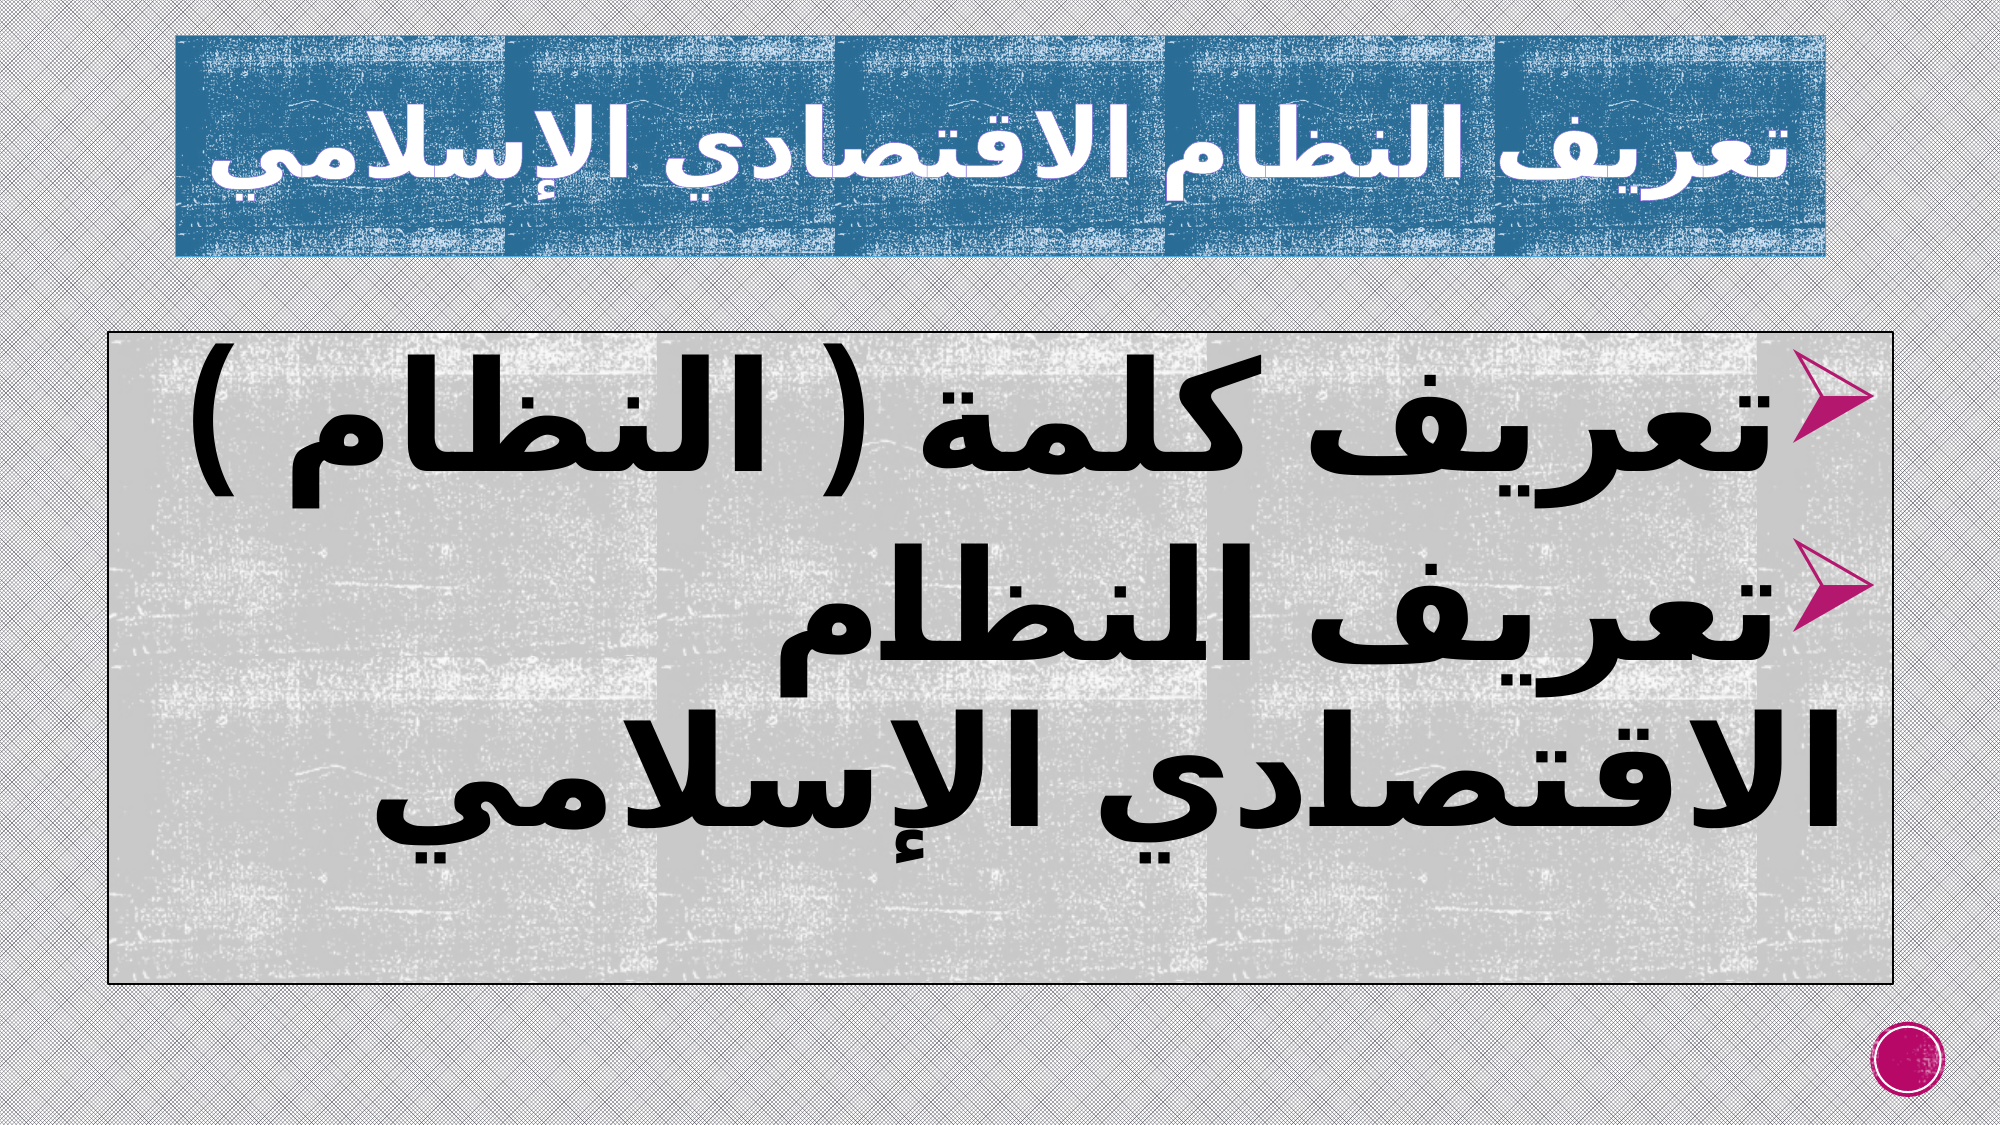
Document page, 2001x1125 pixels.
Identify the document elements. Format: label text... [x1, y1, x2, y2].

list تعريف كلمة ( النظام ) تعريف النظام الاقتصادي الإسلامي [107, 331, 1894, 985]
title تعريف النظام الاقتصادي الإسلامي [175, 35, 1826, 257]
